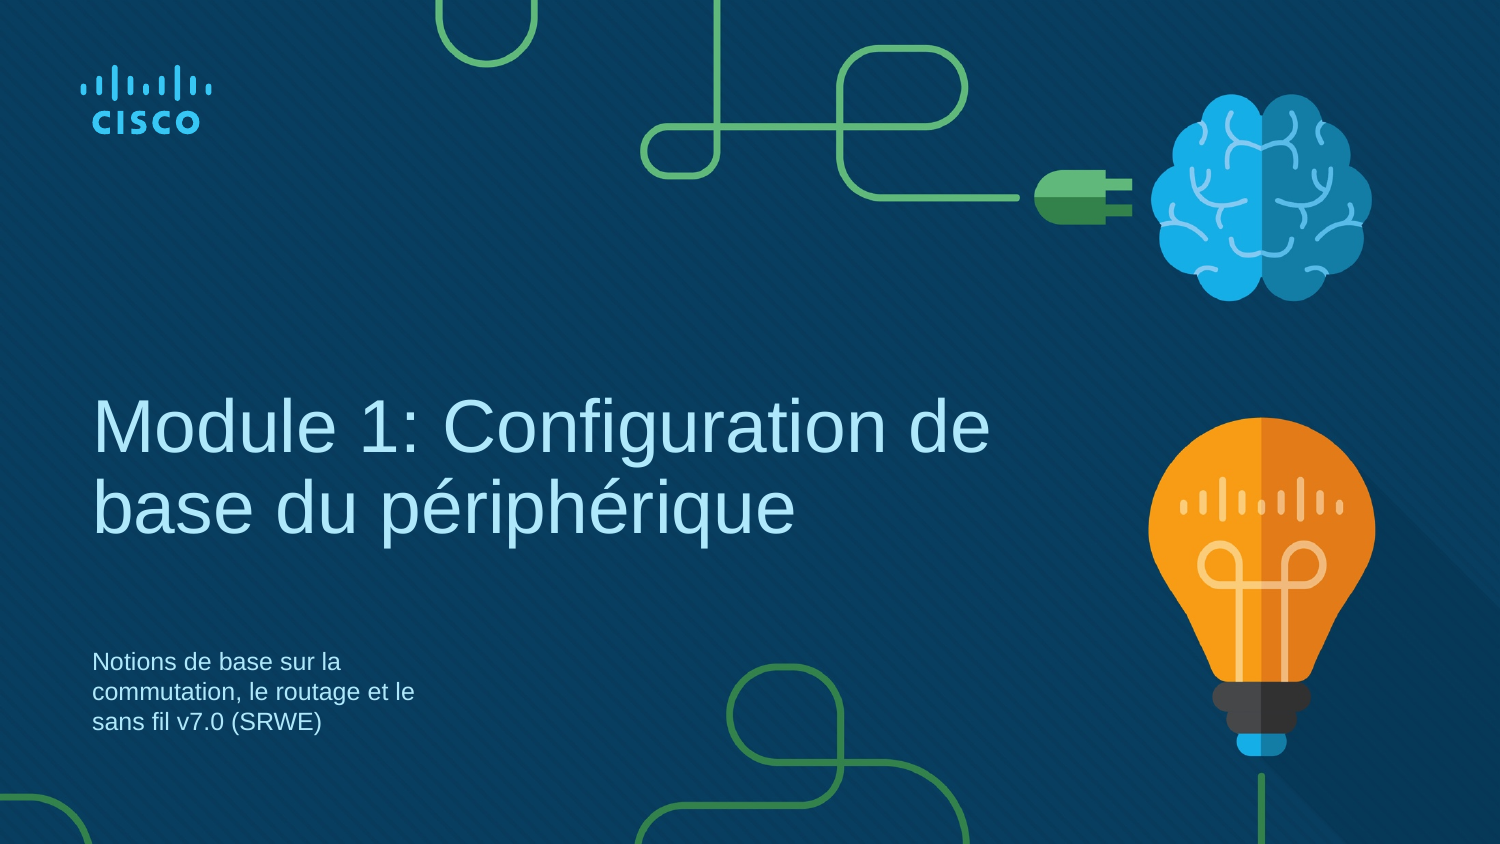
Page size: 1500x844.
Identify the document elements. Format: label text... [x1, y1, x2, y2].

picture [0, 0, 1500, 844]
title Module 1: Configuration de base du périphérique [77, 380, 1172, 558]
subtitle Notions de base sur la commutation, le routage et le sans fil v7.0 (SRWE) [77, 624, 466, 773]
